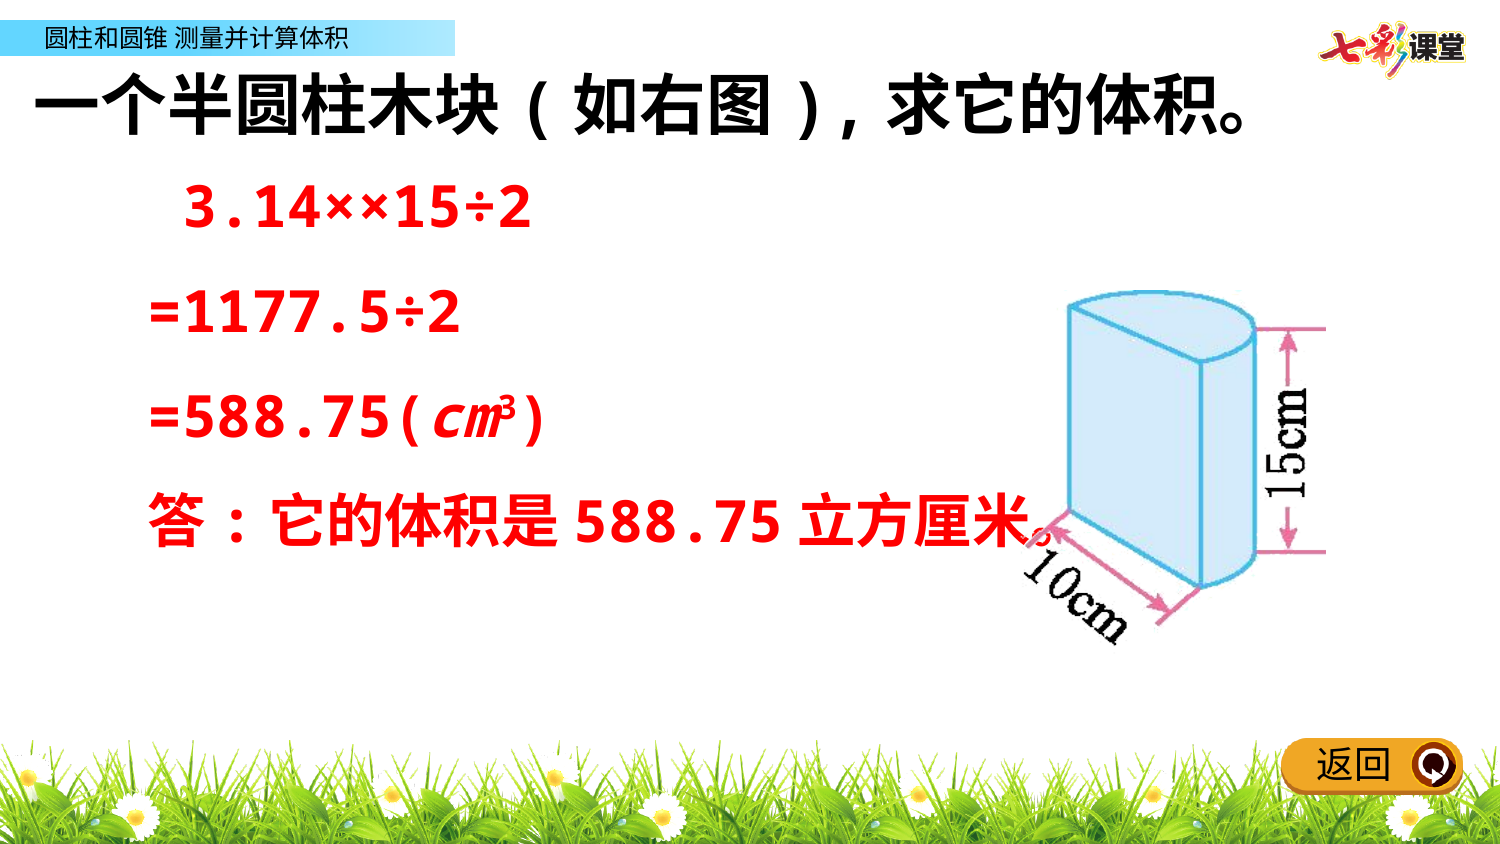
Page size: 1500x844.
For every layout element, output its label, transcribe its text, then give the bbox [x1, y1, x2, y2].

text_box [1281, 733, 1464, 795]
picture [1316, 20, 1468, 80]
picture [1009, 290, 1326, 659]
text_box 一个半圆柱木块(如右图),求它的体积。 [19, 55, 1301, 151]
picture [0, 740, 1500, 844]
